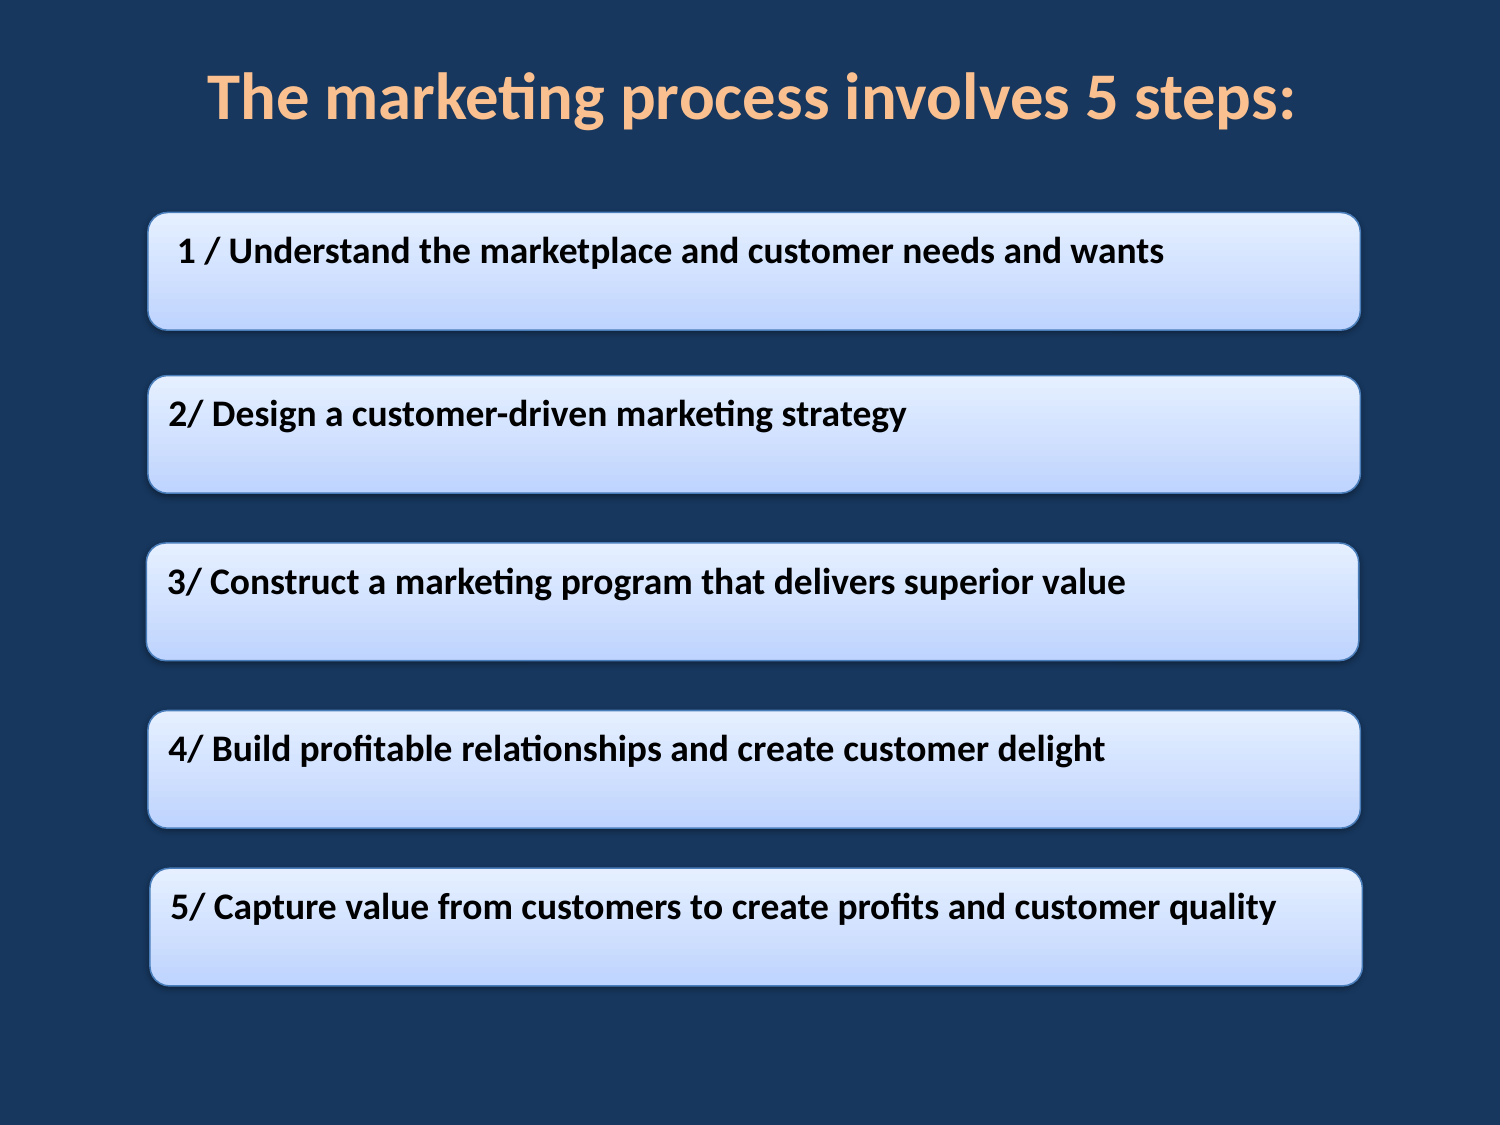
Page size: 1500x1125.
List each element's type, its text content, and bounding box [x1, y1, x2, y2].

text_box The marketing process involves 5 steps: [192, 45, 1313, 141]
text_box 3/ Construct a marketing program that delivers superior value [145, 542, 1360, 662]
text_box 1 / Understand the marketplace and customer needs and wants [147, 211, 1362, 331]
text_box 4/ Build profitable relationships and create customer delight [147, 709, 1362, 829]
text_box 5/ Capture value from customers to create profits and customer quality [149, 867, 1364, 987]
text_box 2/ Design a customer-driven marketing strategy [147, 374, 1362, 494]
